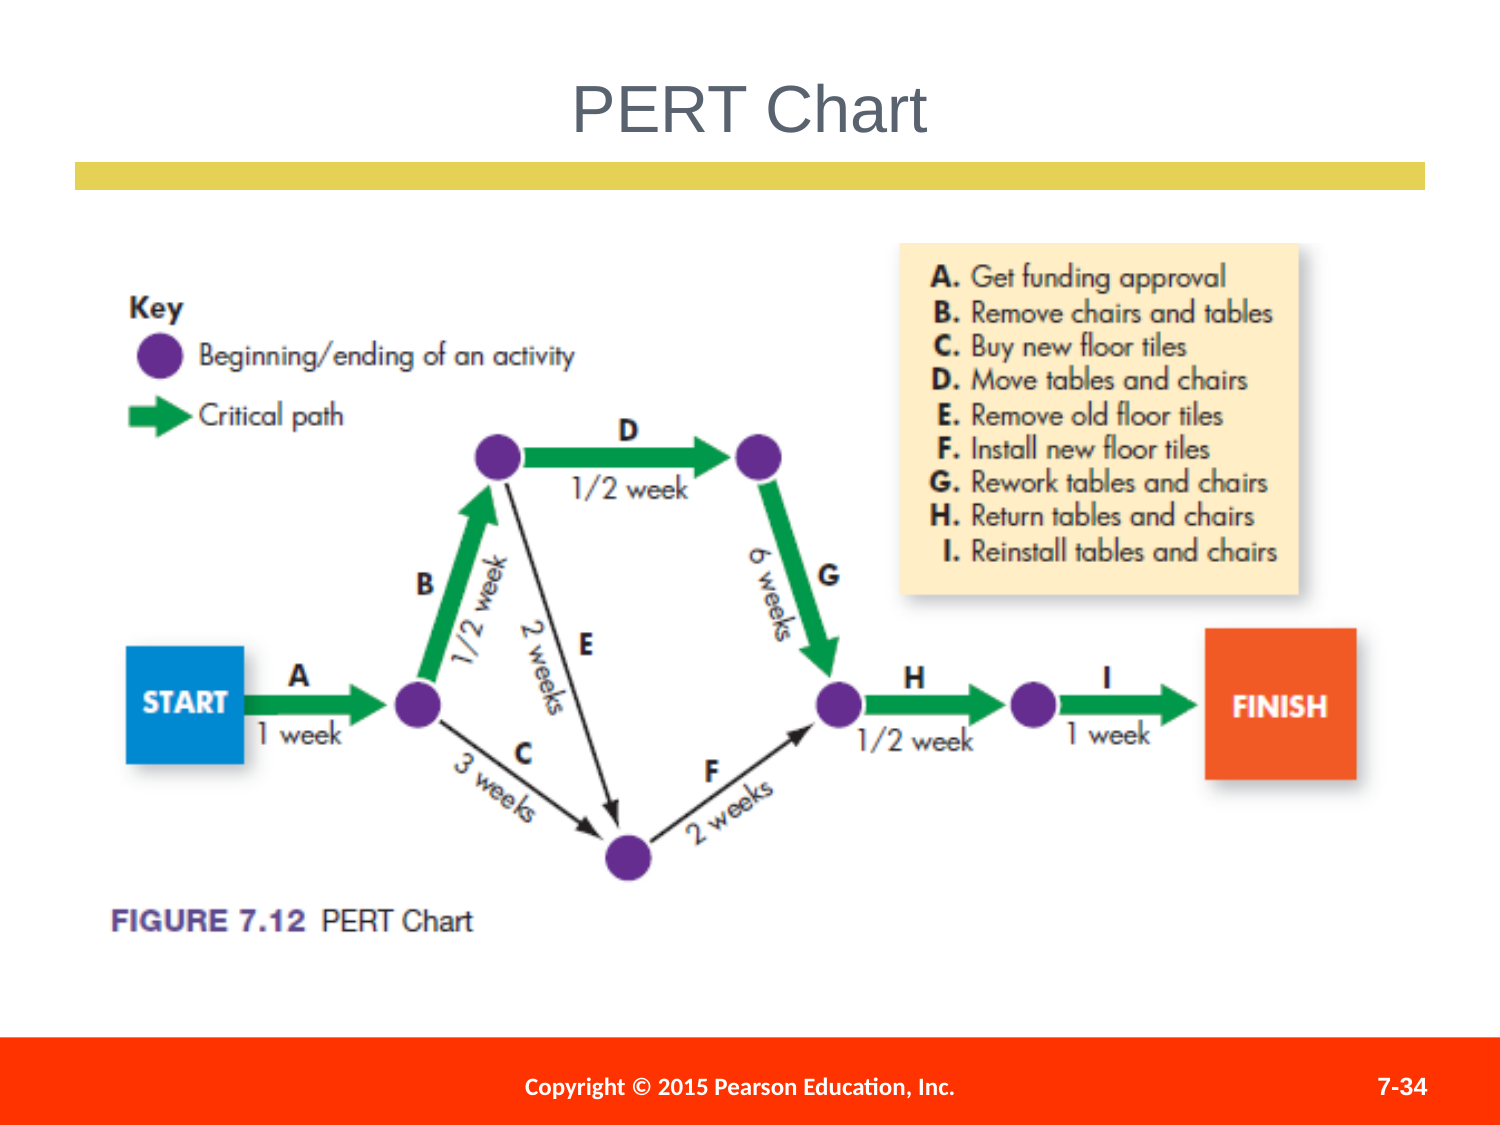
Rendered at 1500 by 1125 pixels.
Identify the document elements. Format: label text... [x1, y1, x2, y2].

picture [82, 243, 1413, 951]
title PERT Chart [74, 12, 1426, 201]
